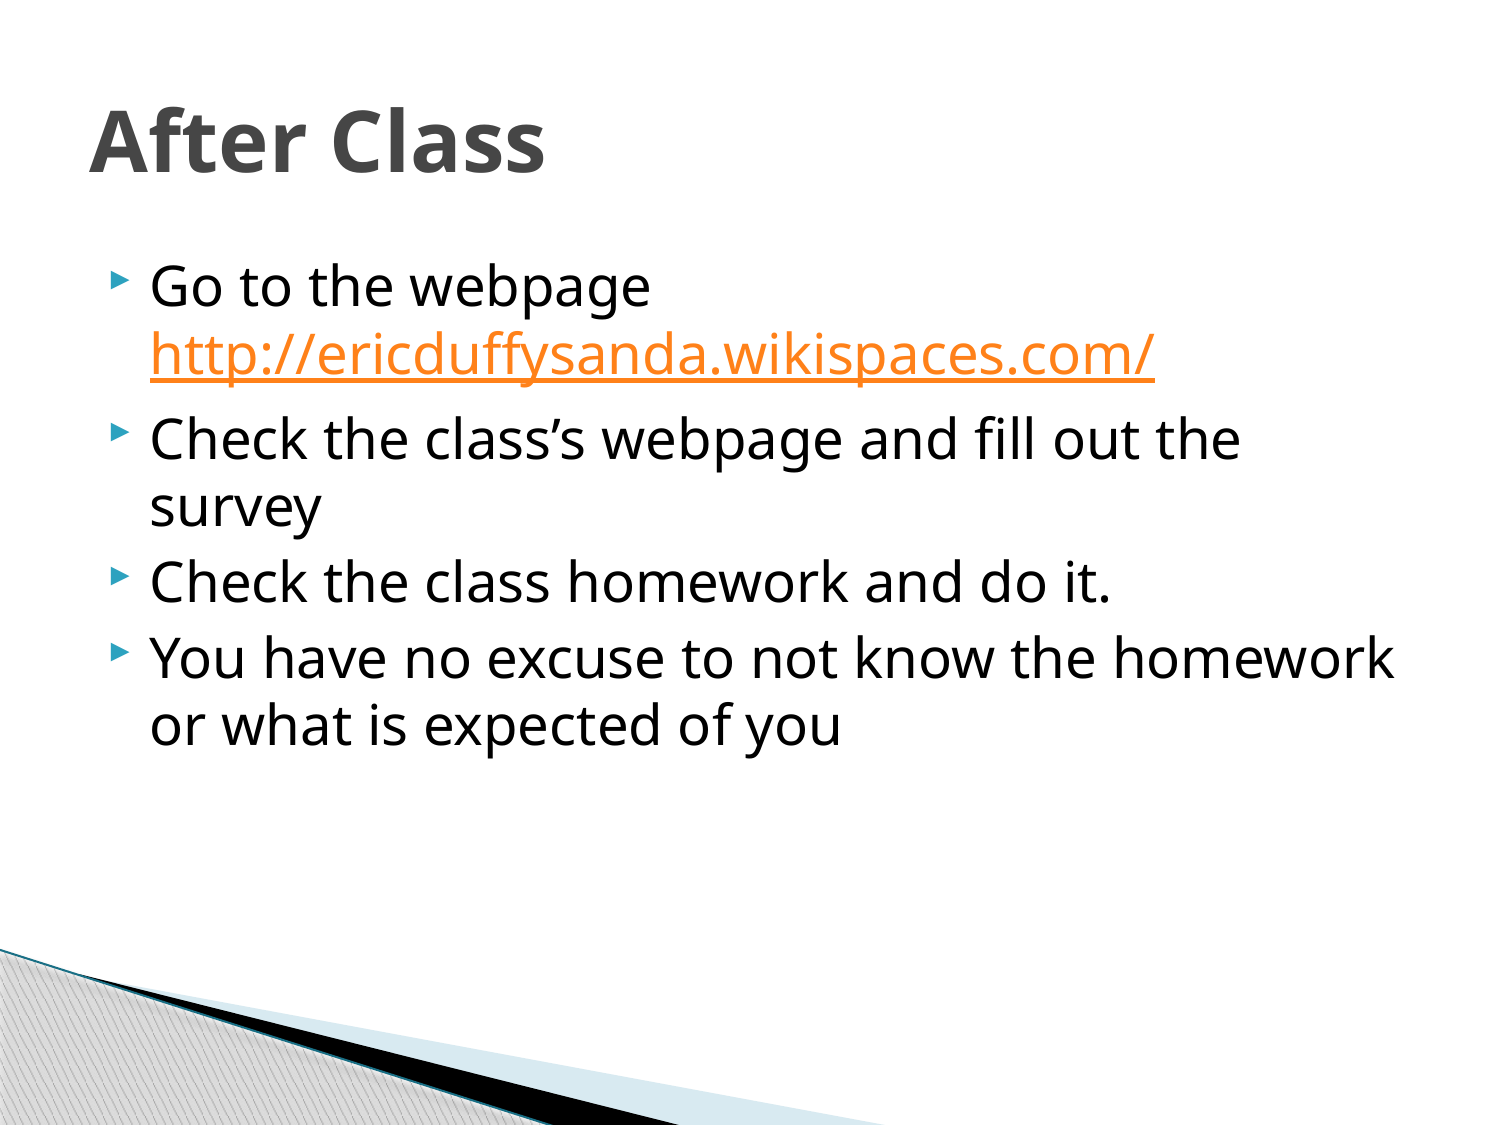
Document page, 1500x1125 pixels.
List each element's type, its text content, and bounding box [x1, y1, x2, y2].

list Go to the webpage http://ericduffysanda.wikispaces.com/ Check the class’s webpage and fill out the survey Check the class homework and do it. You have no excuse to not know the homework or what is expected of you [75, 243, 1425, 986]
title After Class [75, 45, 1425, 233]
